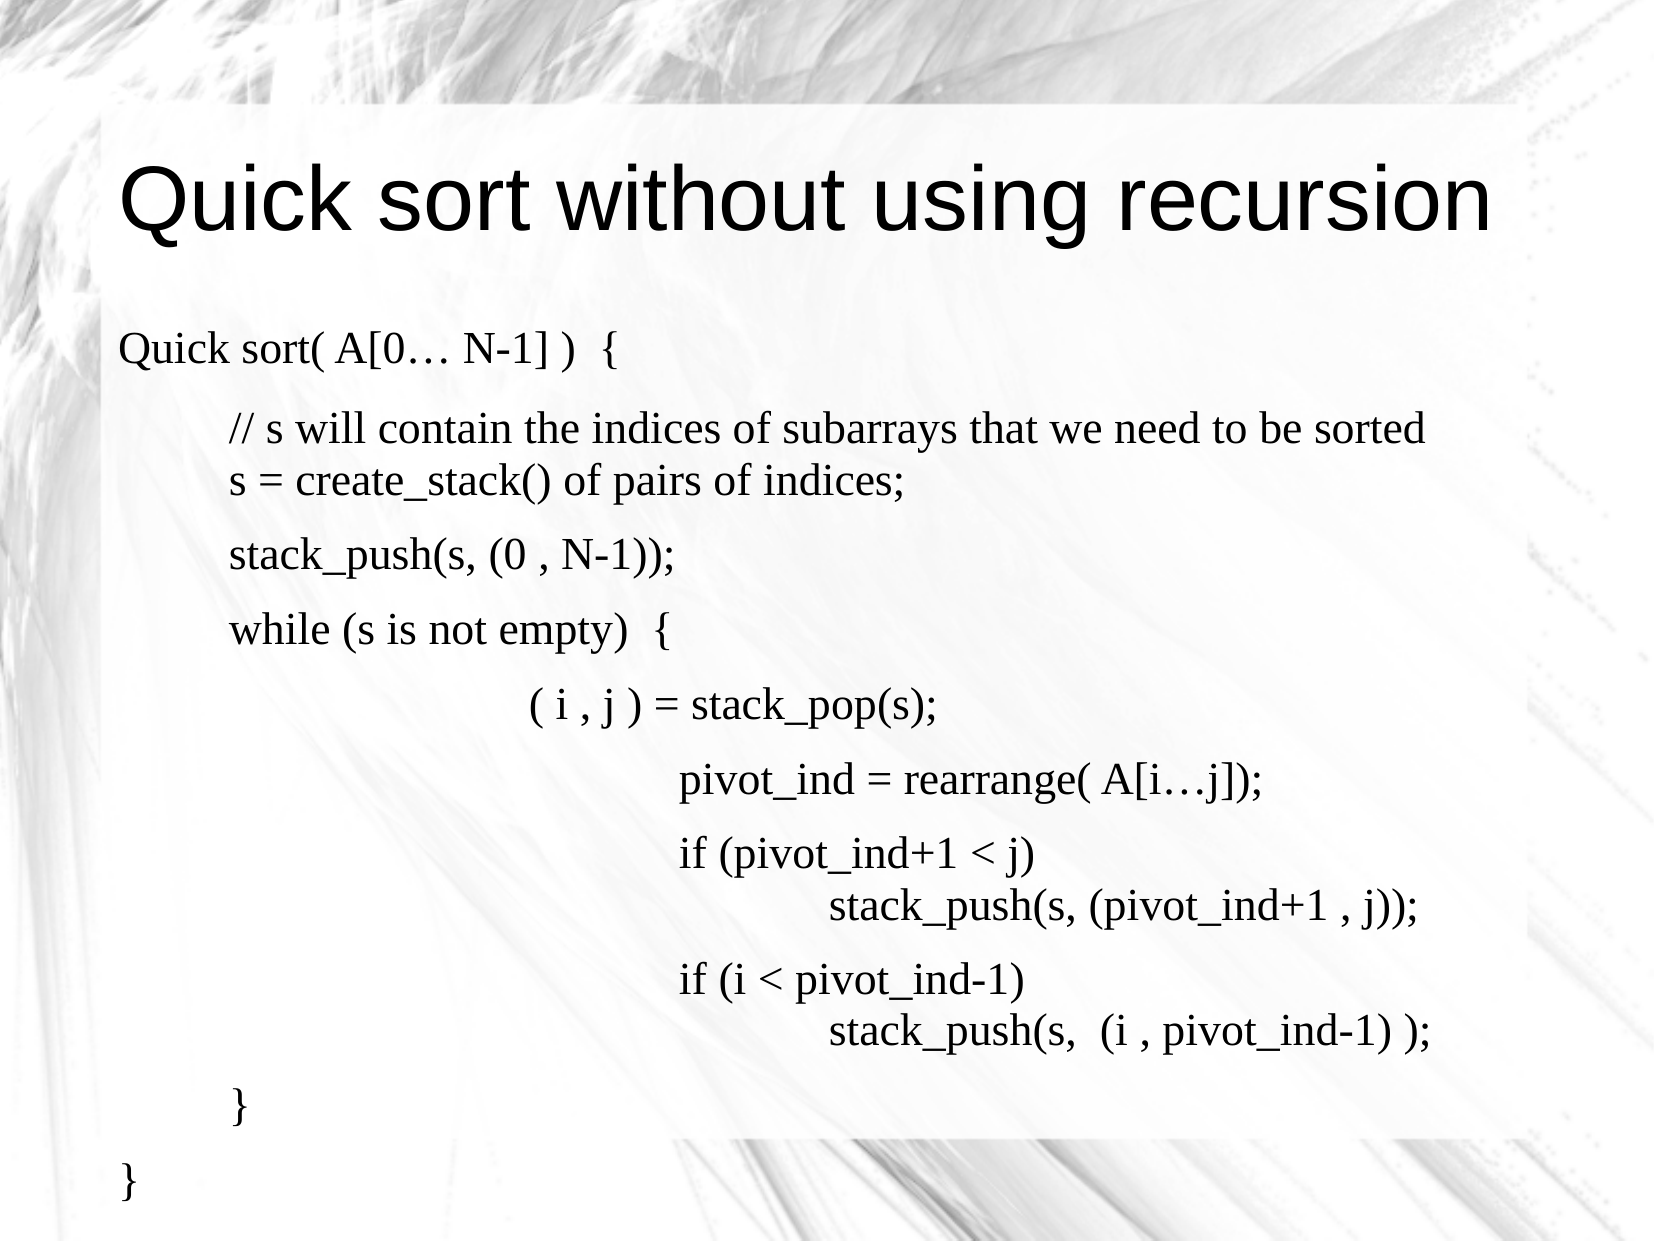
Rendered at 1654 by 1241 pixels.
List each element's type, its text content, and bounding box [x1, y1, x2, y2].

title Quick sort without using recursion [118, 112, 1506, 281]
list Quick sort( A[0… N-1] ) { // s will contain the indices of subarrays that we need to be sorted s = create_stack() of pairs of indices; stack_push(s, (0 , N-1)); while (s is not empty) { ( i , j ) = stack_pop(s); pivot_ind = rearrange( A[i…j]); if (pivot_ind+1 < j) stack_push(s, (pivot_ind+1 , j)); if (i < pivot_ind-1) stack_push(s, (i , pivot_ind-1) ); } } [118, 320, 1571, 1109]
picture [0, 0, 1654, 1241]
